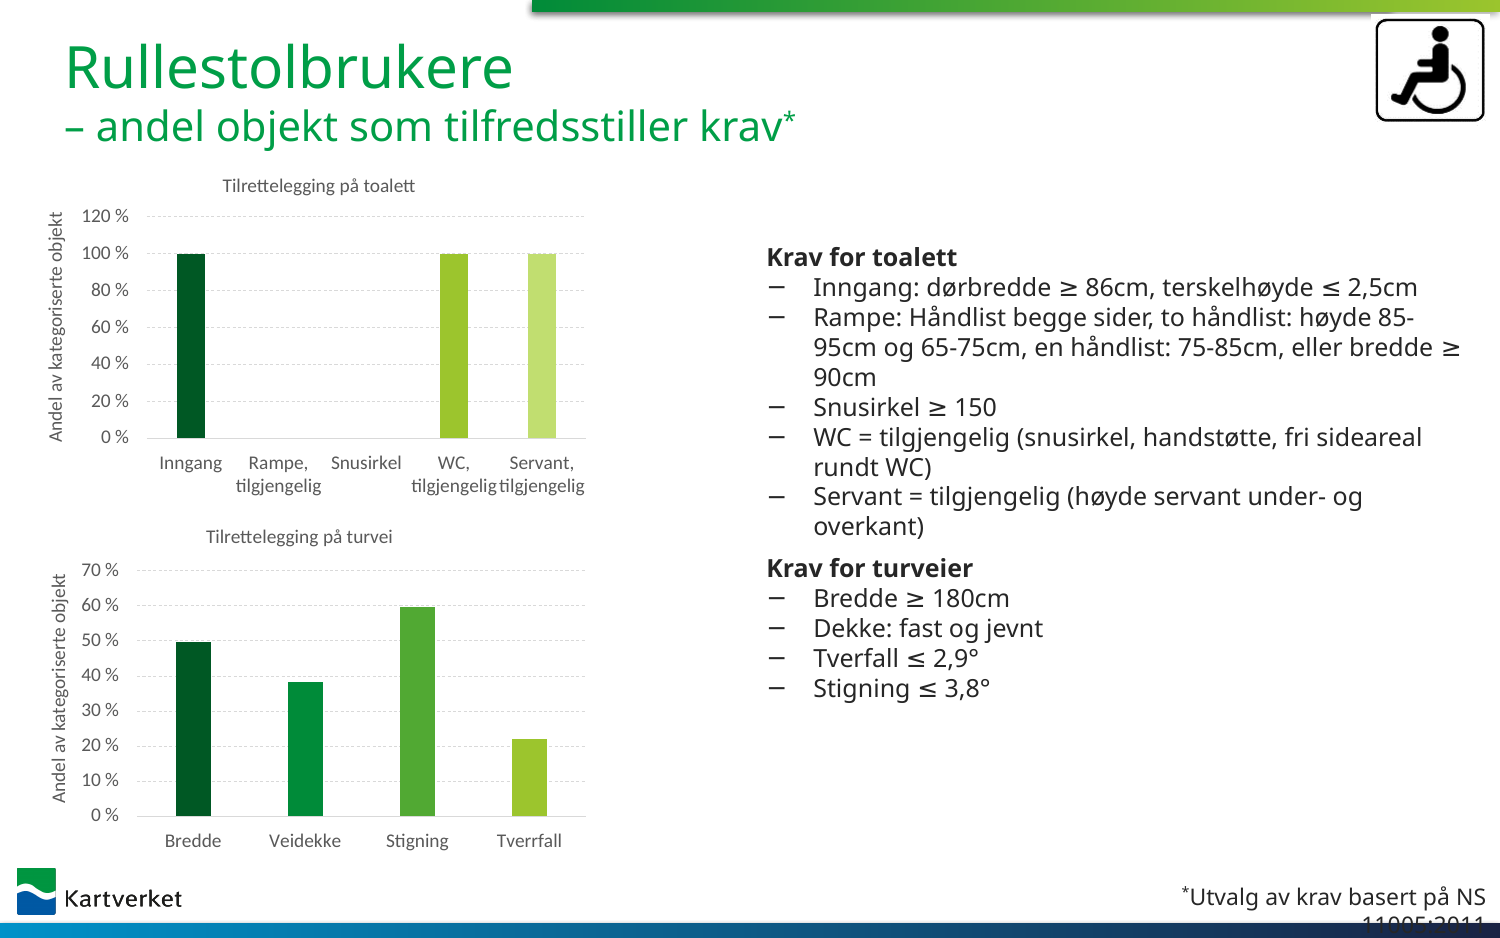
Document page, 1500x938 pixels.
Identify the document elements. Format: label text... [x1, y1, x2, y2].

picture [1371, 13, 1491, 127]
picture [41, 520, 597, 859]
text_box Krav for toalett Inngang: dørbredde ≥ 86cm, terskelhøyde ≤ 2,5cm Rampe: Håndlist begge sider, to håndlist: høyde 85-95cm og 65-75cm, en håndlist: 75-85cm, eller bredde ≥ 90cm Snusirkel ≥ 150 WC = tilgjengelig (snusirkel, handstøtte, fri sideareal rundt WC) Servant = tilgjengelig (høyde servant under- og overkant) [751, 234, 1483, 545]
text_box Krav for turveier Bredde ≥ 180cm Dekke: fast og jevnt Tverfall ≤ 2,9° Stigning ≤ 3,8° [751, 545, 1483, 710]
text_box Rullestolbrukere – andel objekt som tilfredsstiller krav* [49, 14, 1431, 158]
picture [41, 166, 598, 505]
text_box *Utvalg av krav basert på NS 11005:2011 [1068, 873, 1500, 938]
